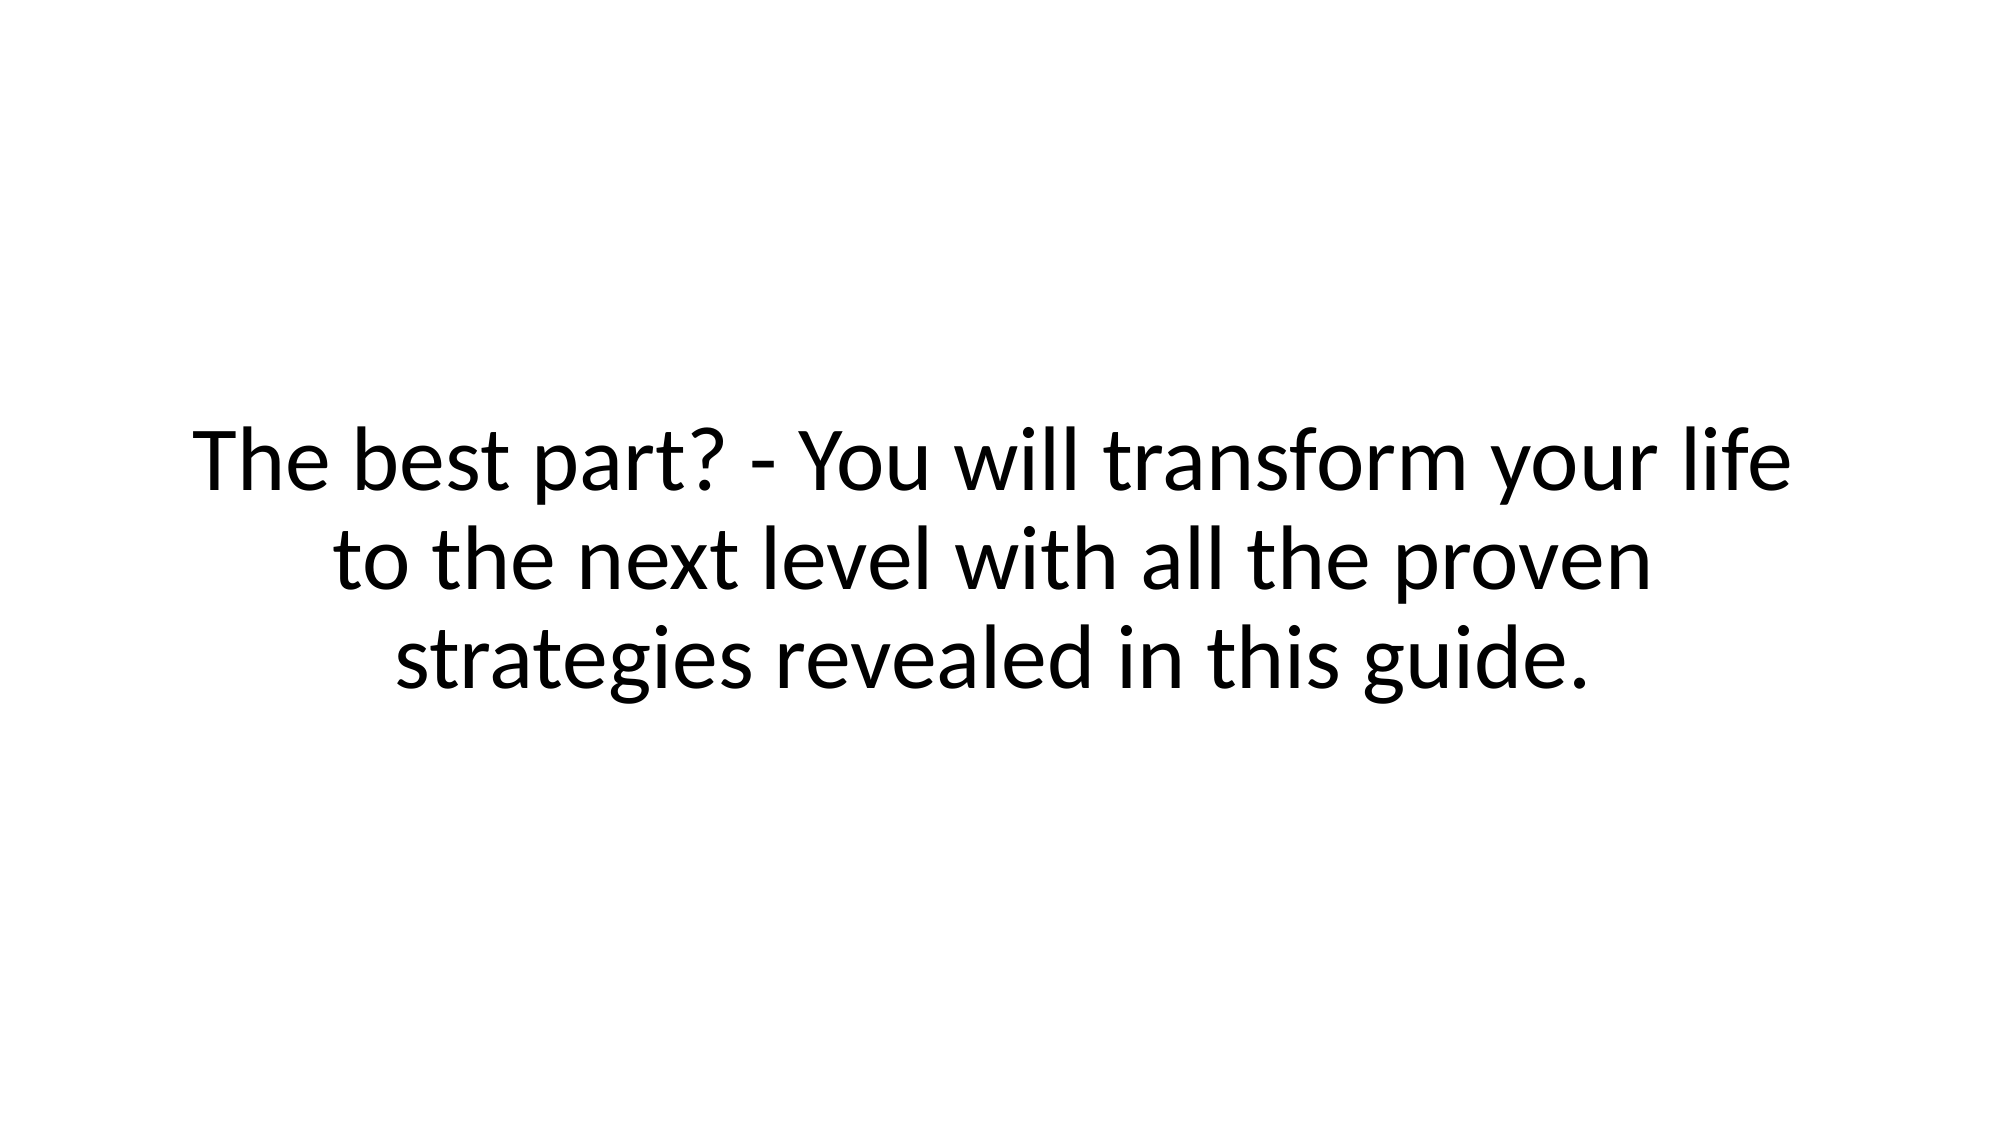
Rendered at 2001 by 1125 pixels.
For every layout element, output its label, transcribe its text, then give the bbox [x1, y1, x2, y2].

list The best part? - You will transform your life to the next level with all the proven strategies revealed in this guide. [145, 403, 1844, 975]
